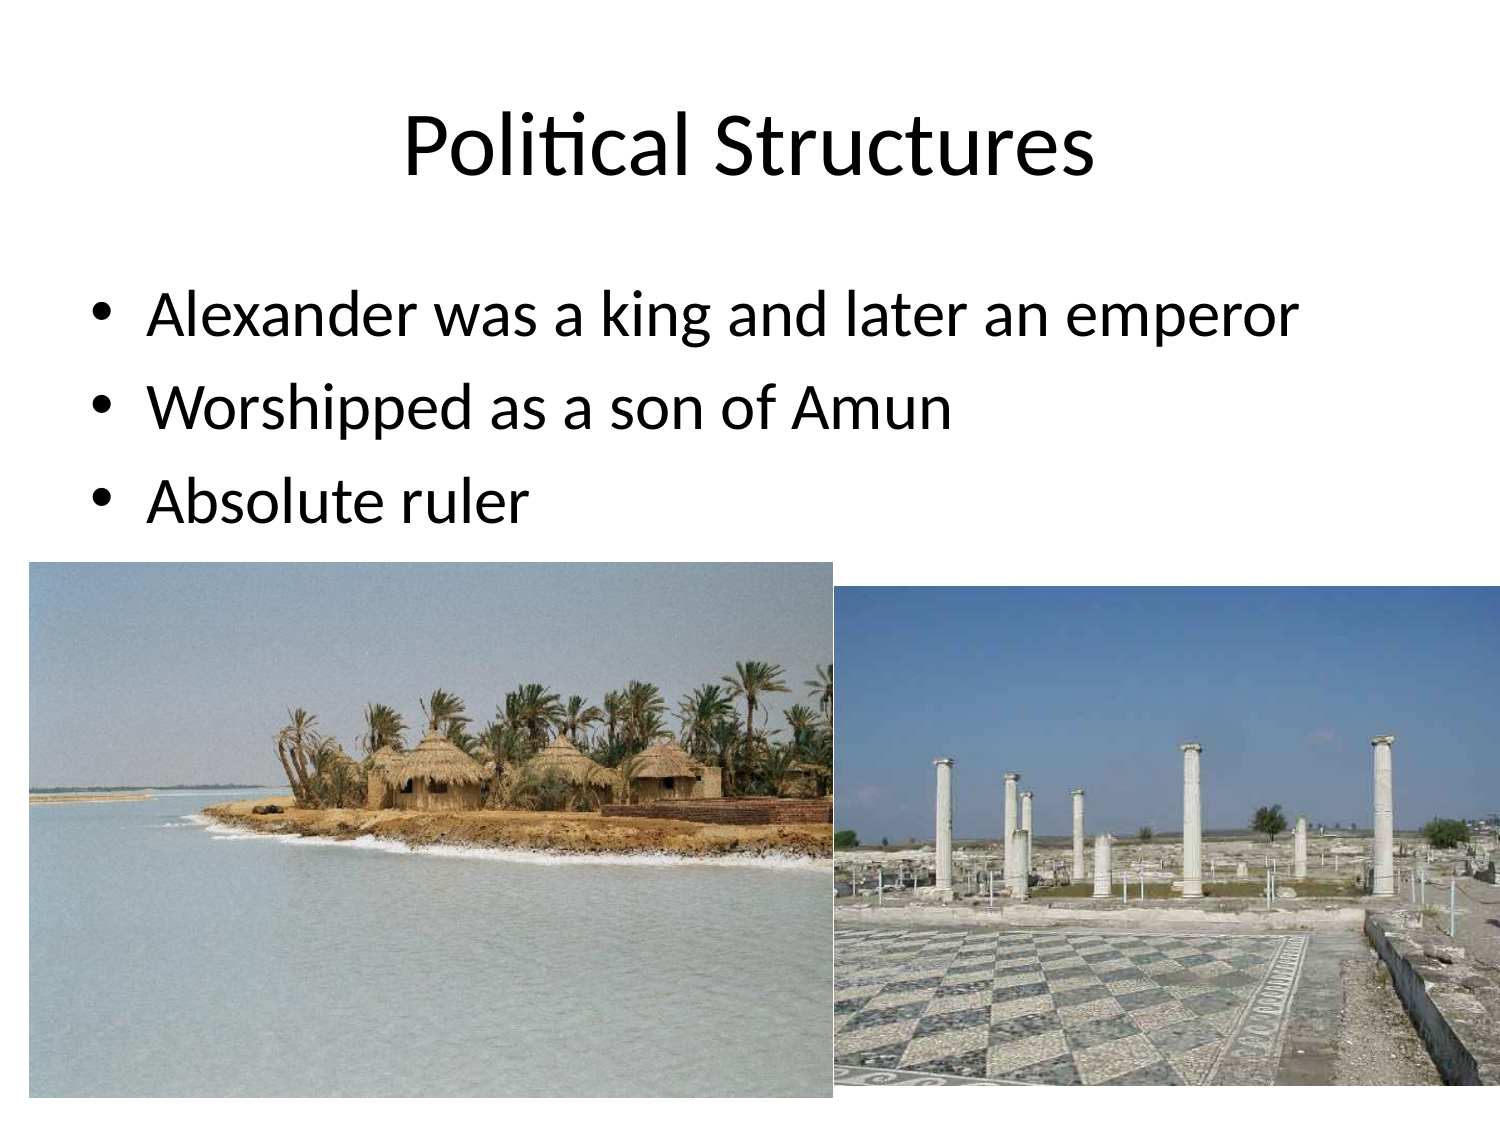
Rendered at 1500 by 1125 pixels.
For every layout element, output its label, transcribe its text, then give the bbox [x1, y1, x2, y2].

list Alexander was a king and later an emperor Worshipped as a son of Amun Absolute ruler [74, 262, 1426, 584]
picture [29, 562, 833, 1098]
title Political Structures [74, 44, 1426, 233]
picture [834, 585, 1500, 1086]
